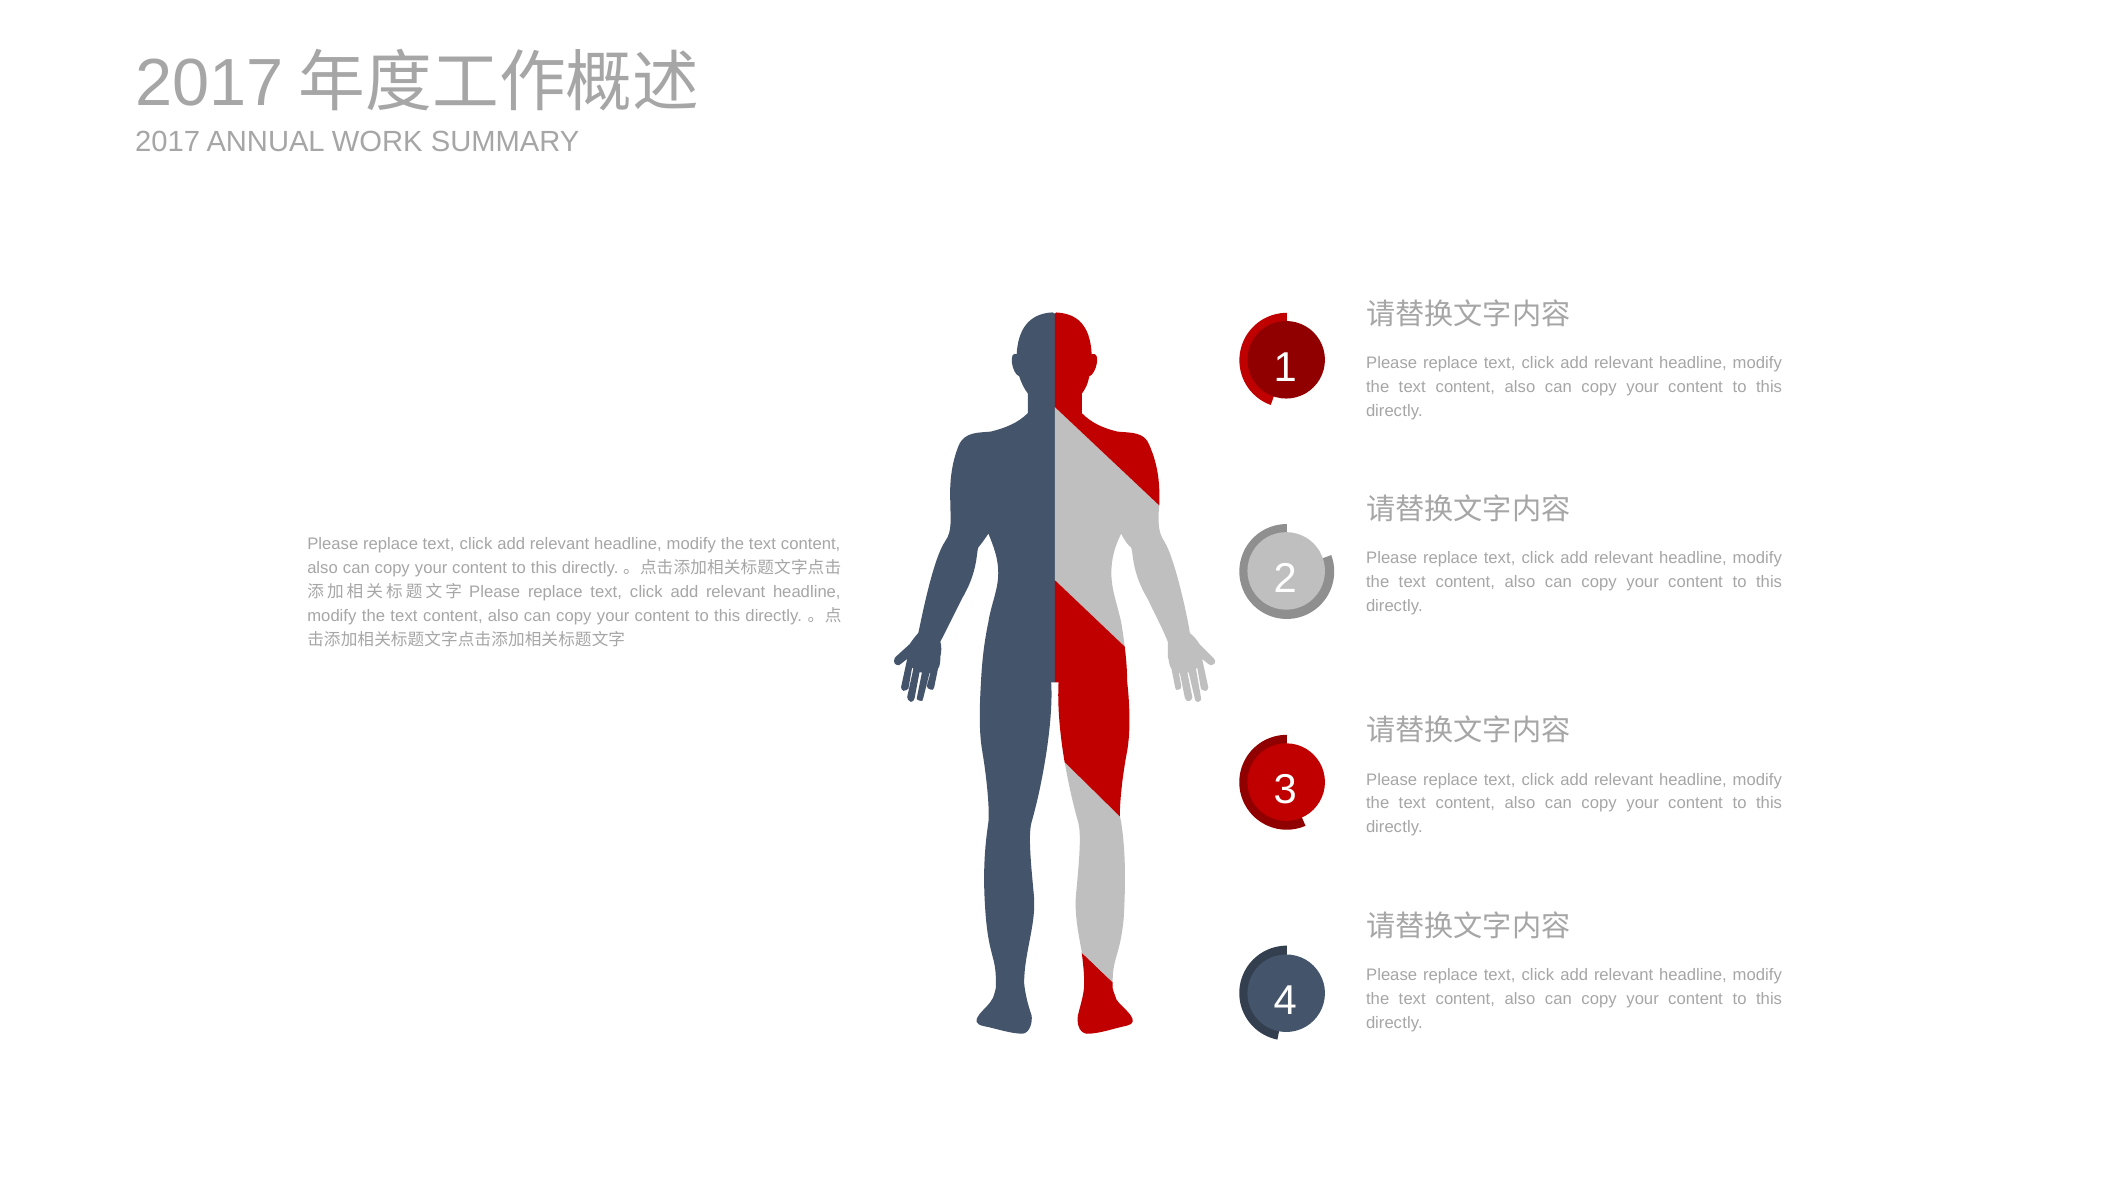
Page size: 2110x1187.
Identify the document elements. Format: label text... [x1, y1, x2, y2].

text_box Please replace text, click add relevant headline, modify the text content, also can copy your content to this directly.。点击添加相关标题文字点击添加相关标题文字Please replace text, click add relevant headline, modify the text content, also can copy your content to this directly.。点击添加相关标题文字点击添加相关标题文字 [292, 522, 857, 657]
text_box 请替换文字内容 [1361, 902, 1625, 947]
text_box 2017年度工作概述 [135, 38, 783, 119]
text_box 3 [1246, 742, 1326, 822]
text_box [1054, 312, 1216, 1034]
text_box 请替换文字内容 [1361, 485, 1625, 530]
text_box [1238, 944, 1288, 1041]
text_box 2017 ANNUAL WORK SUMMARY [135, 122, 596, 158]
text_box 1 [1246, 319, 1326, 400]
text_box 4 [1246, 953, 1326, 1034]
text_box 2 [1246, 531, 1326, 611]
text_box 请替换文字内容 [1361, 707, 1625, 751]
text_box Please replace text, click add relevant headline, modify the text content, also can copy your content to this directly. [1361, 538, 1788, 620]
text_box 请替换文字内容 [1361, 290, 1625, 335]
text_box [1238, 522, 1336, 620]
text_box Please replace text, click add relevant headline, modify the text content, also can copy your content to this directly. [1361, 760, 1788, 841]
text_box Please replace text, click add relevant headline, modify the text content, also can copy your content to this directly. [1361, 955, 1788, 1036]
text_box [1238, 733, 1307, 831]
text_box Please replace text, click add relevant headline, modify the text content, also can copy your content to this directly. [1361, 343, 1788, 424]
text_box [1238, 311, 1288, 407]
text_box [893, 312, 1054, 1034]
